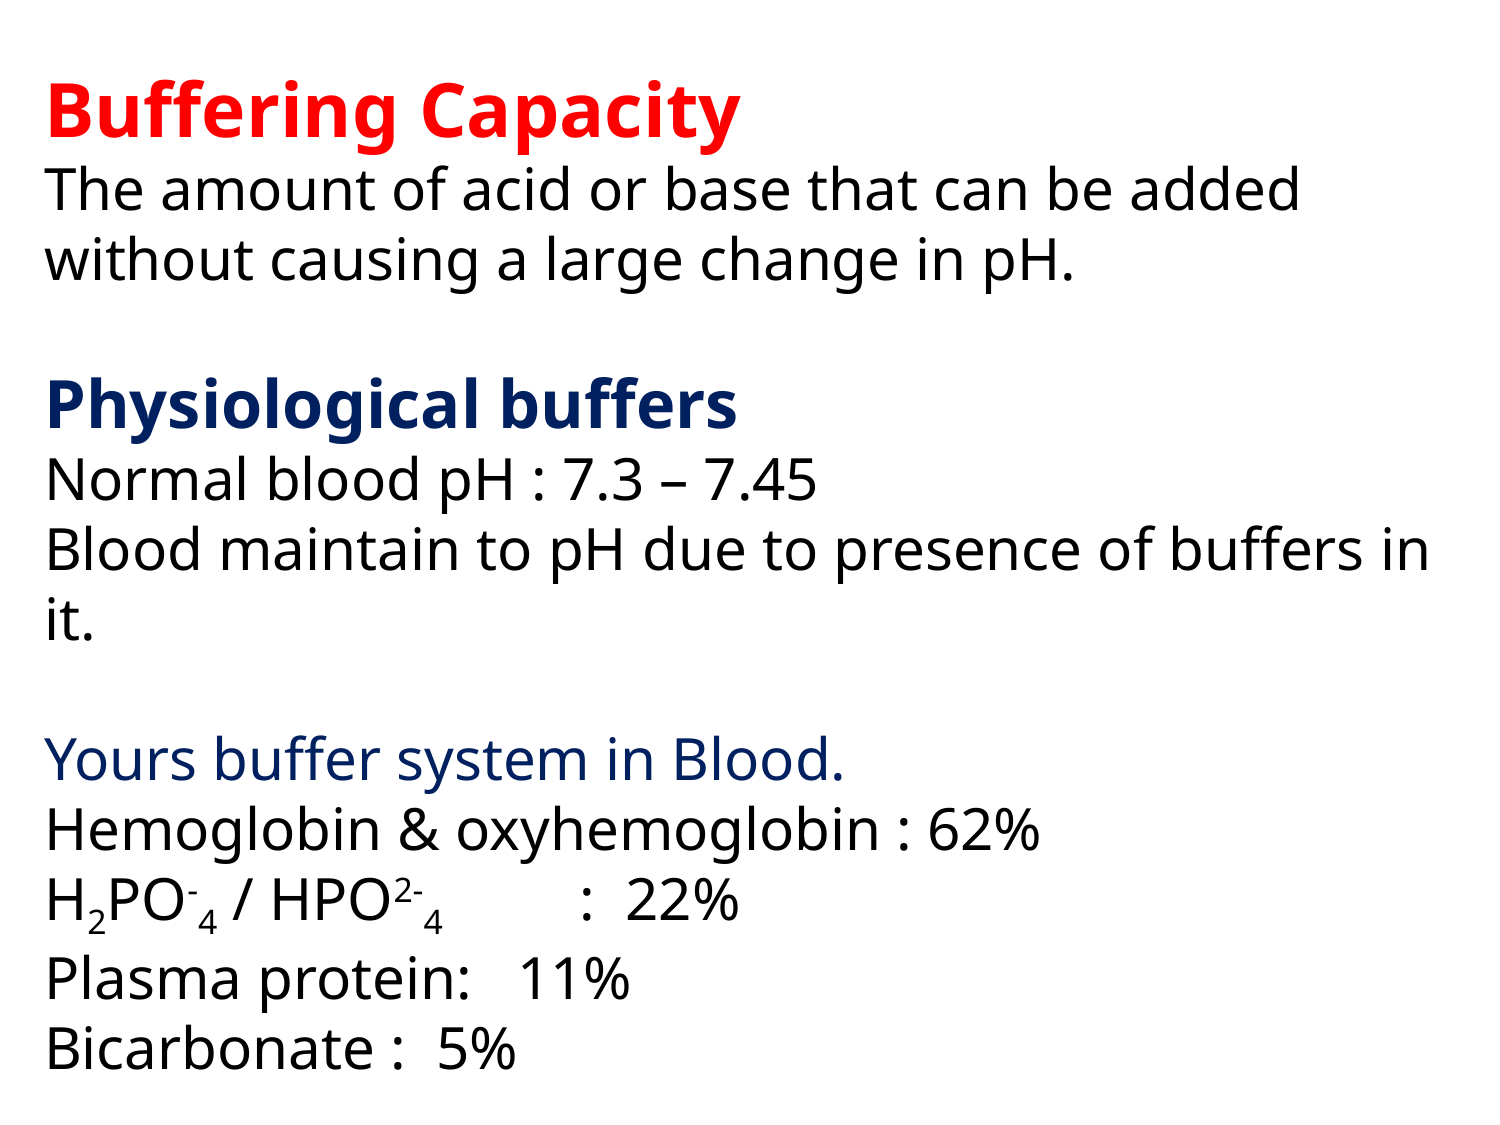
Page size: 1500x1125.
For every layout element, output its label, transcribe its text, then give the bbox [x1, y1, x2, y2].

text_box Buffering Capacity The amount of acid or base that can be added without causing a large change in pH. Physiological buffers Normal blood pH : 7.3 – 7.45 Blood maintain to pH due to presence of buffers in it. Yours buffer system in Blood. Hemoglobin & oxyhemoglobin : 62% H2PO-4 / HPO2-4 : 22% Plasma protein: 11% Bicarbonate : 5% [29, 54, 1483, 1089]
